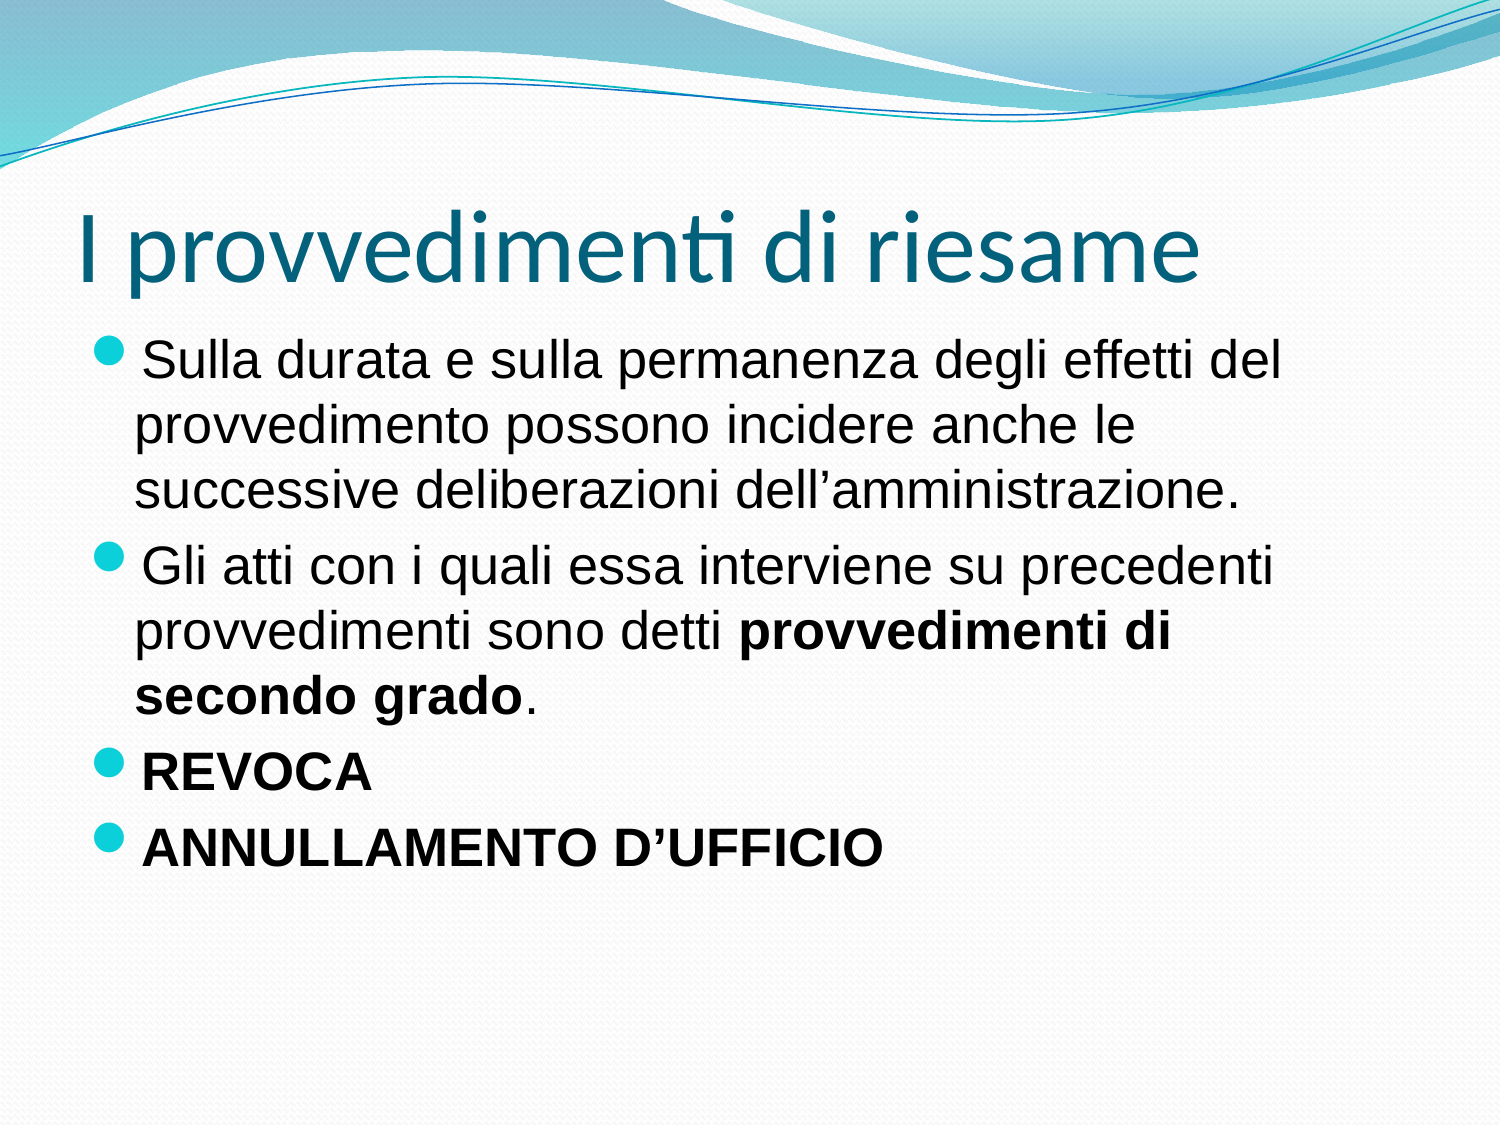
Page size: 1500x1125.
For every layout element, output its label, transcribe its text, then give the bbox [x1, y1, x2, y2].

list Sulla durata e sulla permanenza degli effetti del provvedimento possono incidere anche le successive deliberazioni dell’amministrazione. Gli atti con i quali essa interviene su precedenti provvedimenti sono detti provvedimenti di secondo grado. REVOCA ANNULLAMENTO D’UFFICIO [75, 317, 1425, 1038]
title I provvedimenti di riesame [75, 115, 1425, 303]
